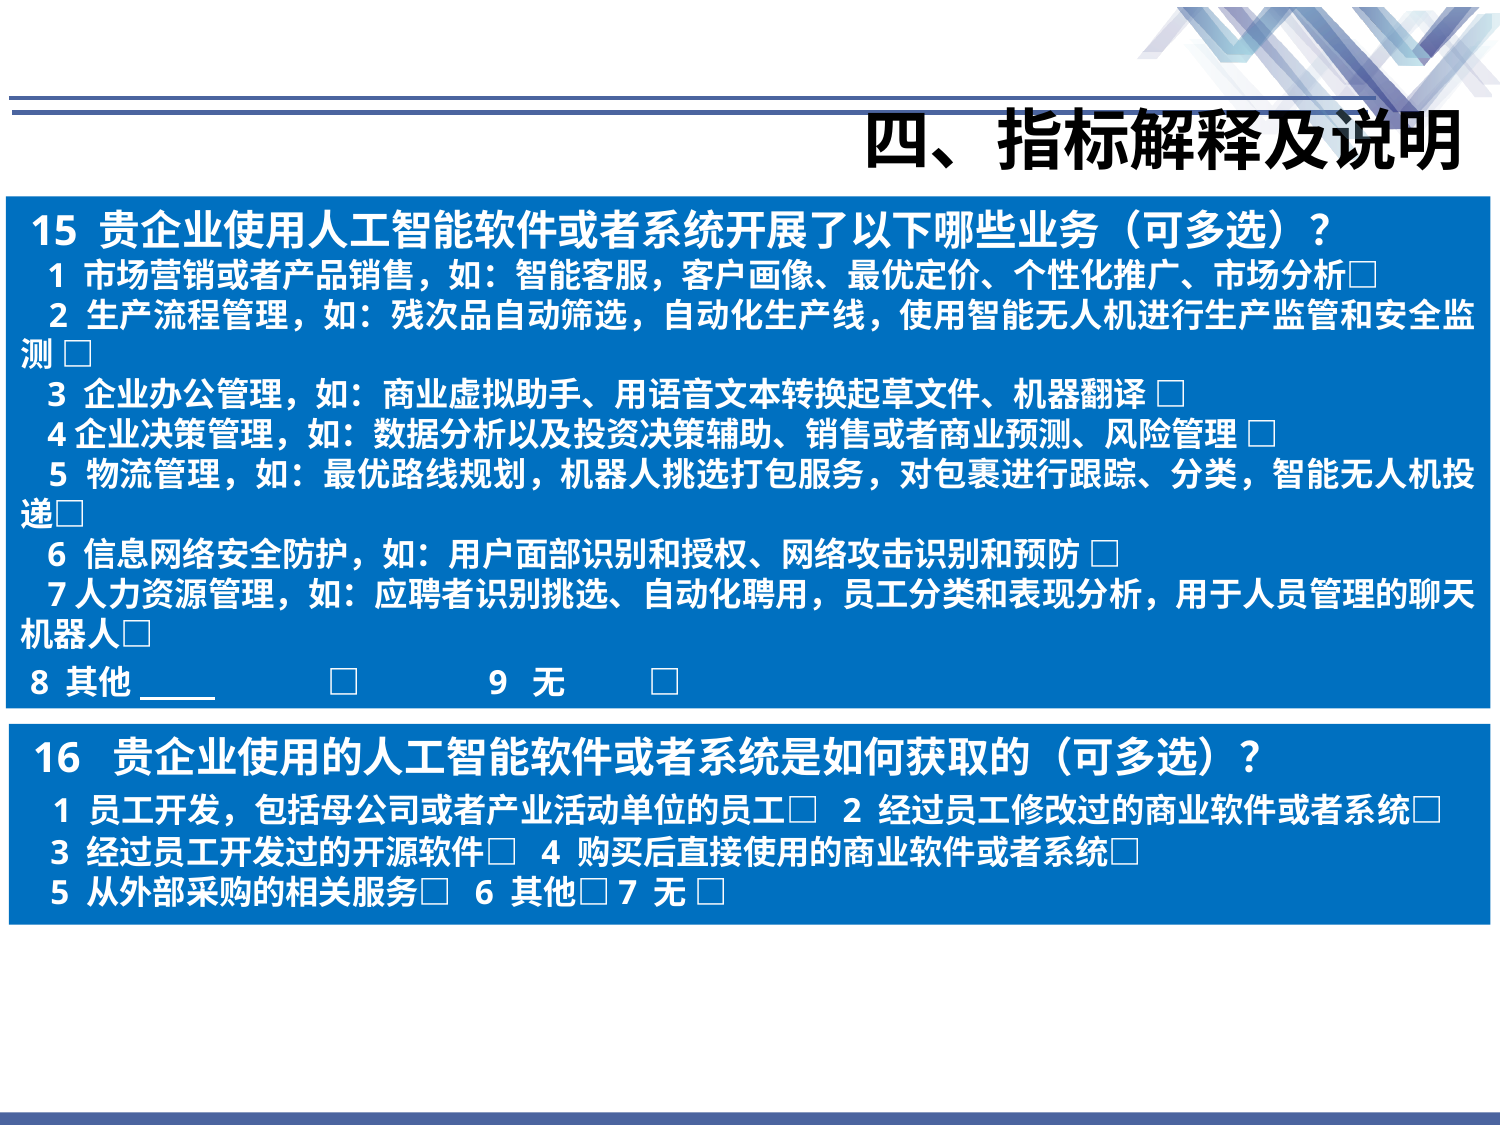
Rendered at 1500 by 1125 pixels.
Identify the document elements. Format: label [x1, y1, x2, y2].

text_box [0, 7, 1500, 1125]
